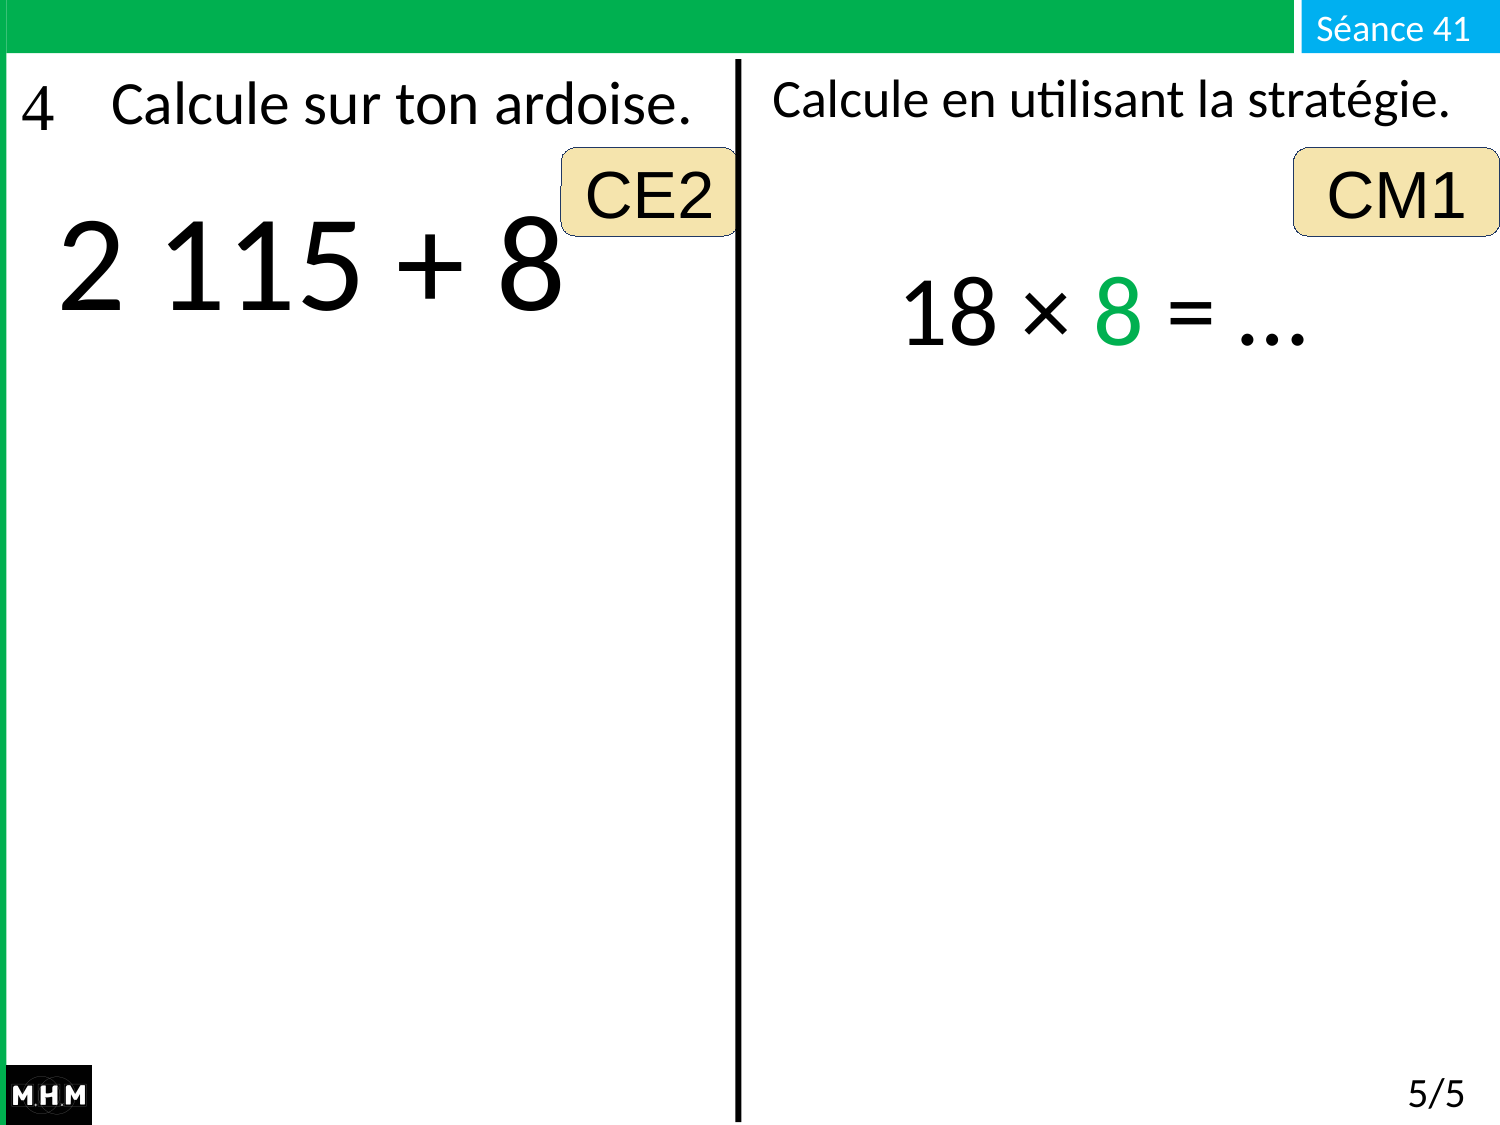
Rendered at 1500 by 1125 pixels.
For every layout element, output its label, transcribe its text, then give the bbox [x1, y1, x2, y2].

picture [6, 1065, 92, 1125]
title Calcule sur ton ardoise. [96, 60, 714, 150]
text_box Calcule en utilisant la stratégie. [757, 57, 1491, 144]
text_box 18 × 8 = … [817, 238, 1389, 374]
list 5/5 [1373, 1064, 1500, 1125]
text_box CE2 [560, 147, 738, 237]
text_box 2 115 + 8 [29, 165, 625, 346]
text_box CM1 [1293, 147, 1500, 237]
